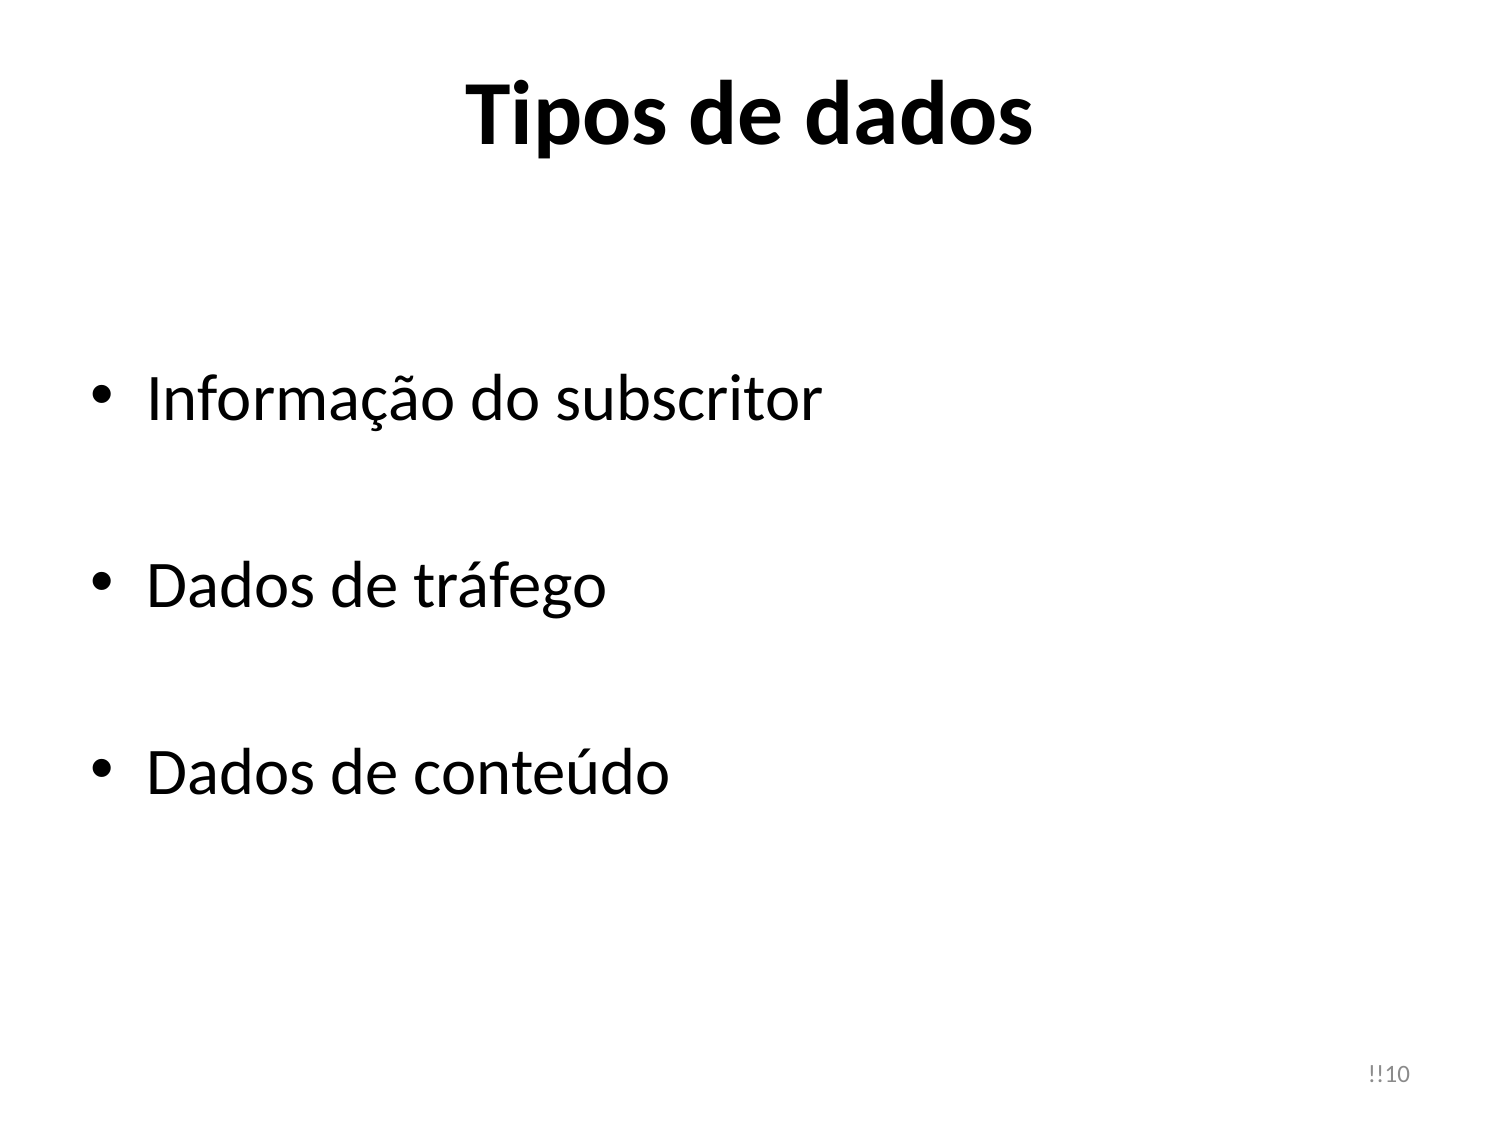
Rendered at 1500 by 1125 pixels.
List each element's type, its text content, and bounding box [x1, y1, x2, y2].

list Informação do subscritor Dados de tráfego Dados de conteúdo [75, 252, 1425, 954]
title Tipos de dados [75, 45, 1425, 233]
slide_number !!10 [1074, 1042, 1425, 1103]
